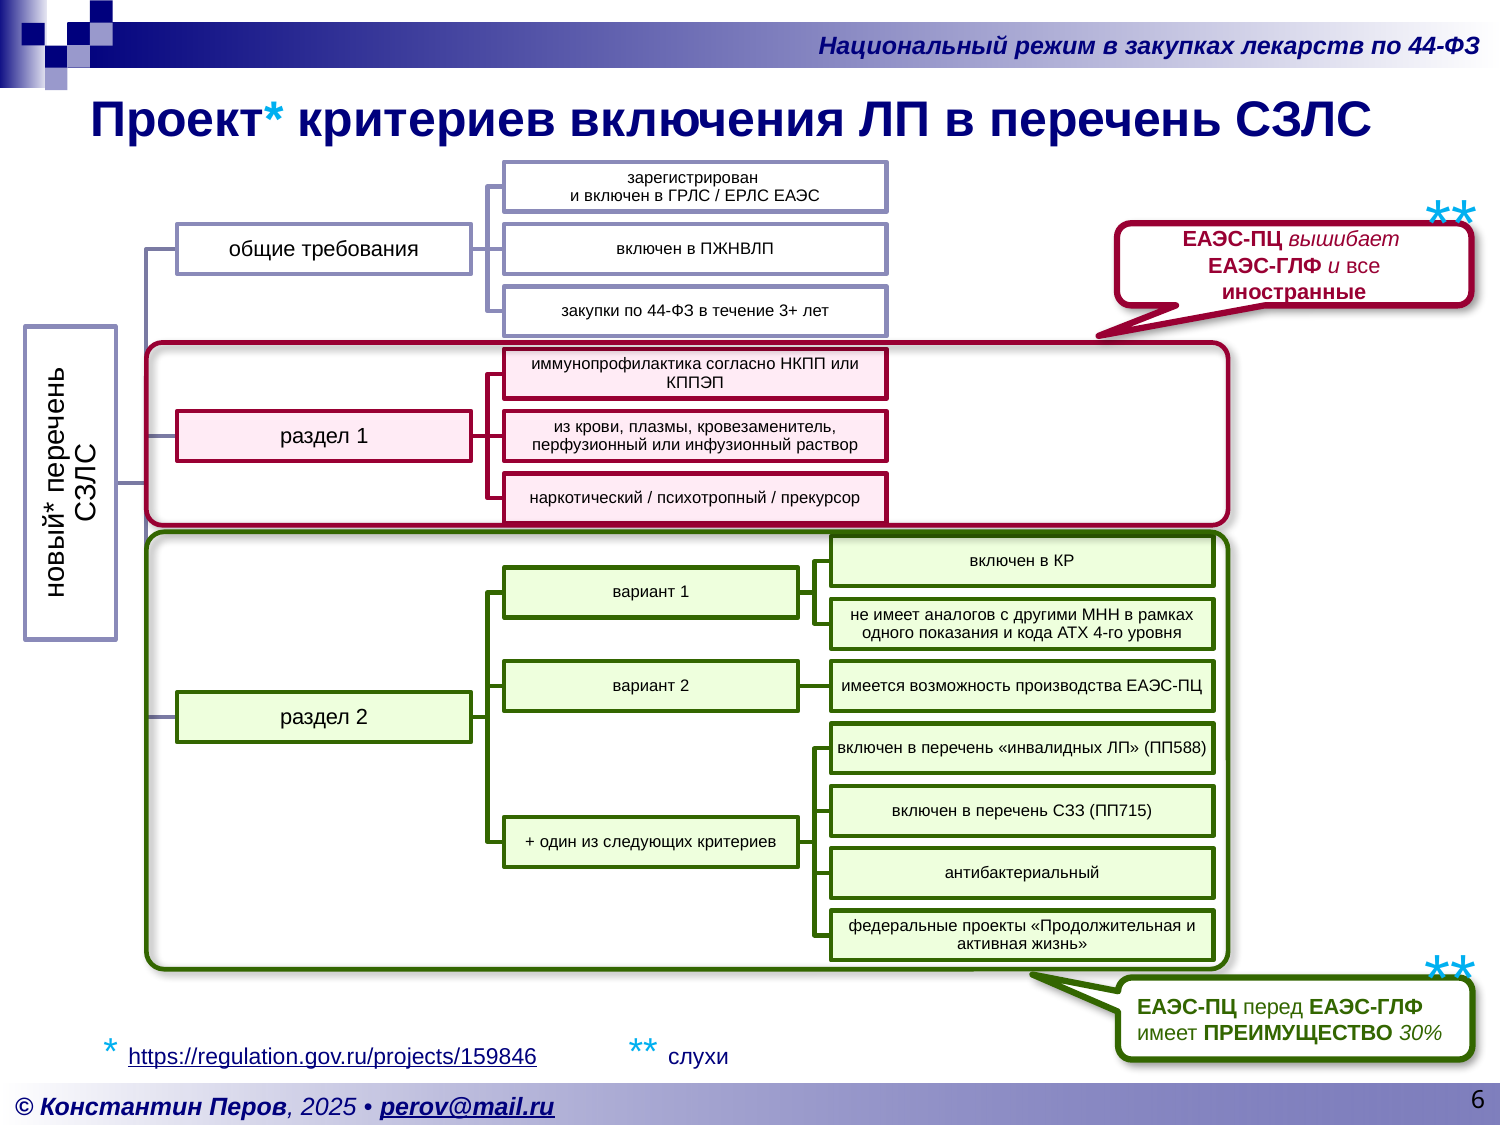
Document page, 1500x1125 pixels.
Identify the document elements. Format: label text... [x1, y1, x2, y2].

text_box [1116, 171, 1493, 306]
title Проект* критериев включения ЛП в перечень СЗЛС [75, 75, 1425, 169]
text_box ** слухи [613, 1019, 792, 1080]
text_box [1117, 926, 1492, 1060]
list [0, 160, 1309, 961]
text_box * https://regulation.gov.ru/projects/159846 [88, 1019, 573, 1080]
slide_number 6 [1399, 1082, 1500, 1125]
